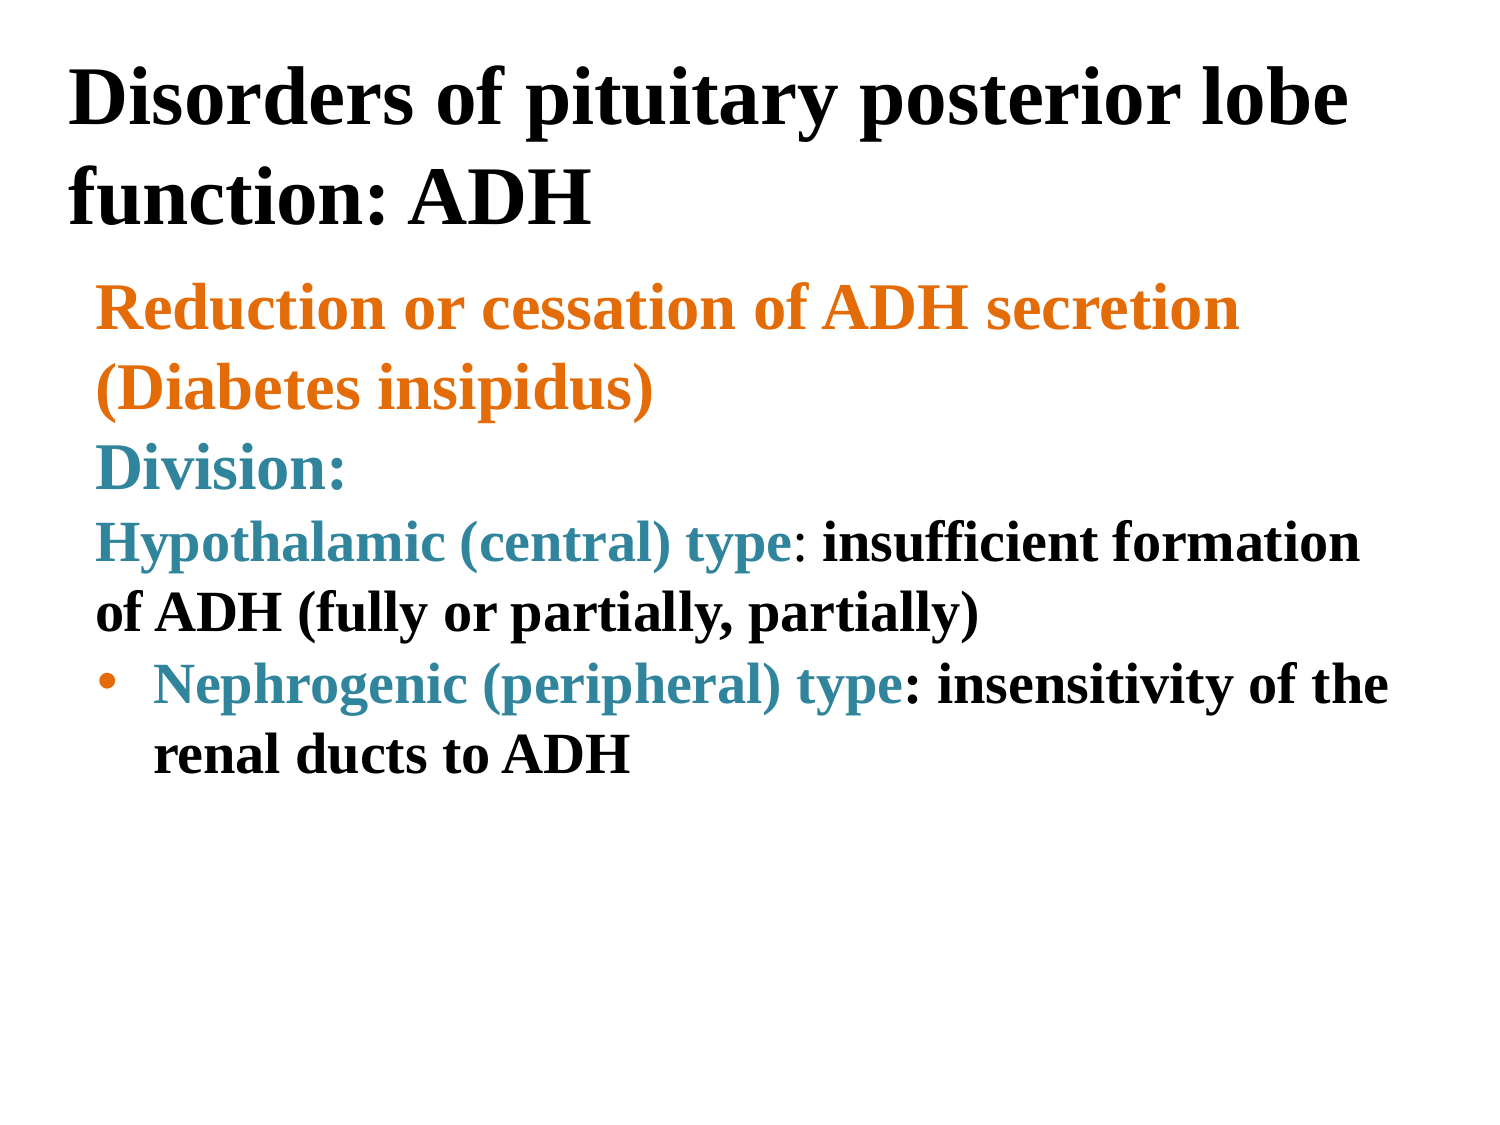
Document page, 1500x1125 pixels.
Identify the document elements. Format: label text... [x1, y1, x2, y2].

title Disorders of pituitary posterior lobe function: ADH [68, 33, 1431, 346]
text_box Reduction or cessation of ADH secretion (Diabetes insipidus) Division: Hypothalamic (central) type: insufficient formation of ADH (fully or partially, partially) Nephrogenic (peripheral) type: insensitivity of the renal ducts to ADH [94, 260, 1394, 786]
